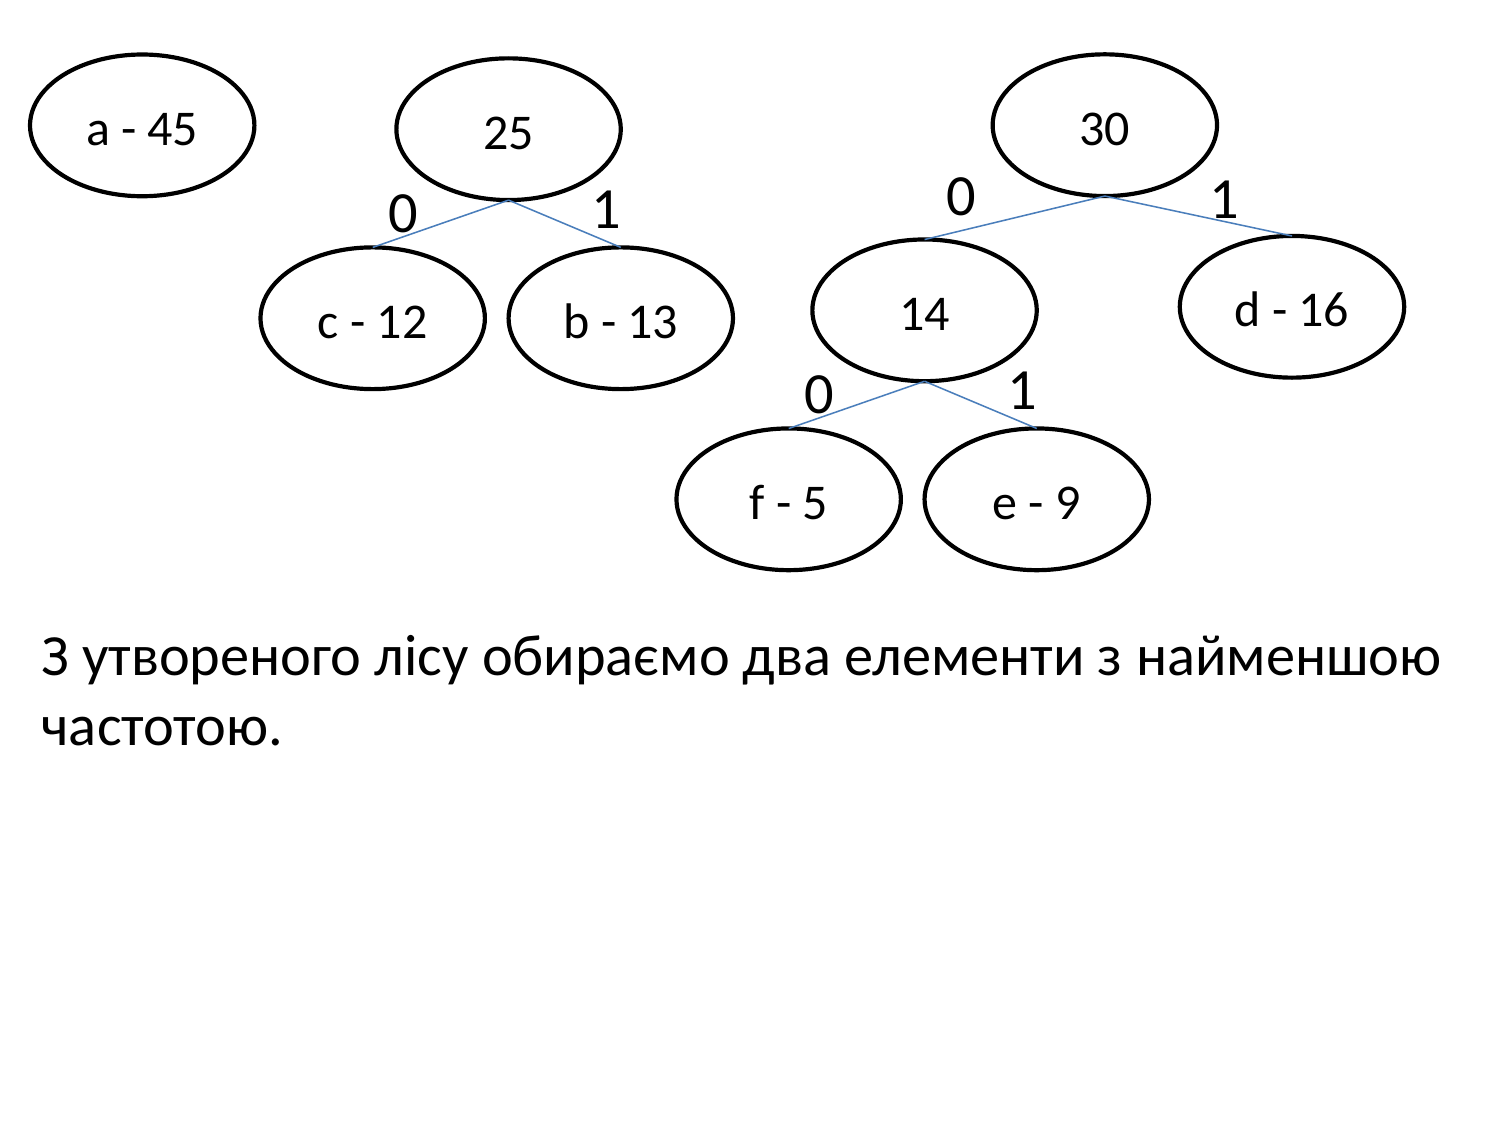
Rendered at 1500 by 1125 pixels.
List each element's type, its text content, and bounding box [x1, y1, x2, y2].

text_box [260, 58, 671, 390]
text_box З утвореного лісу обираємо два елементи з найменшою частотою. [27, 609, 1490, 765]
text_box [676, 54, 1405, 571]
text_box а - 45 [27, 52, 255, 199]
